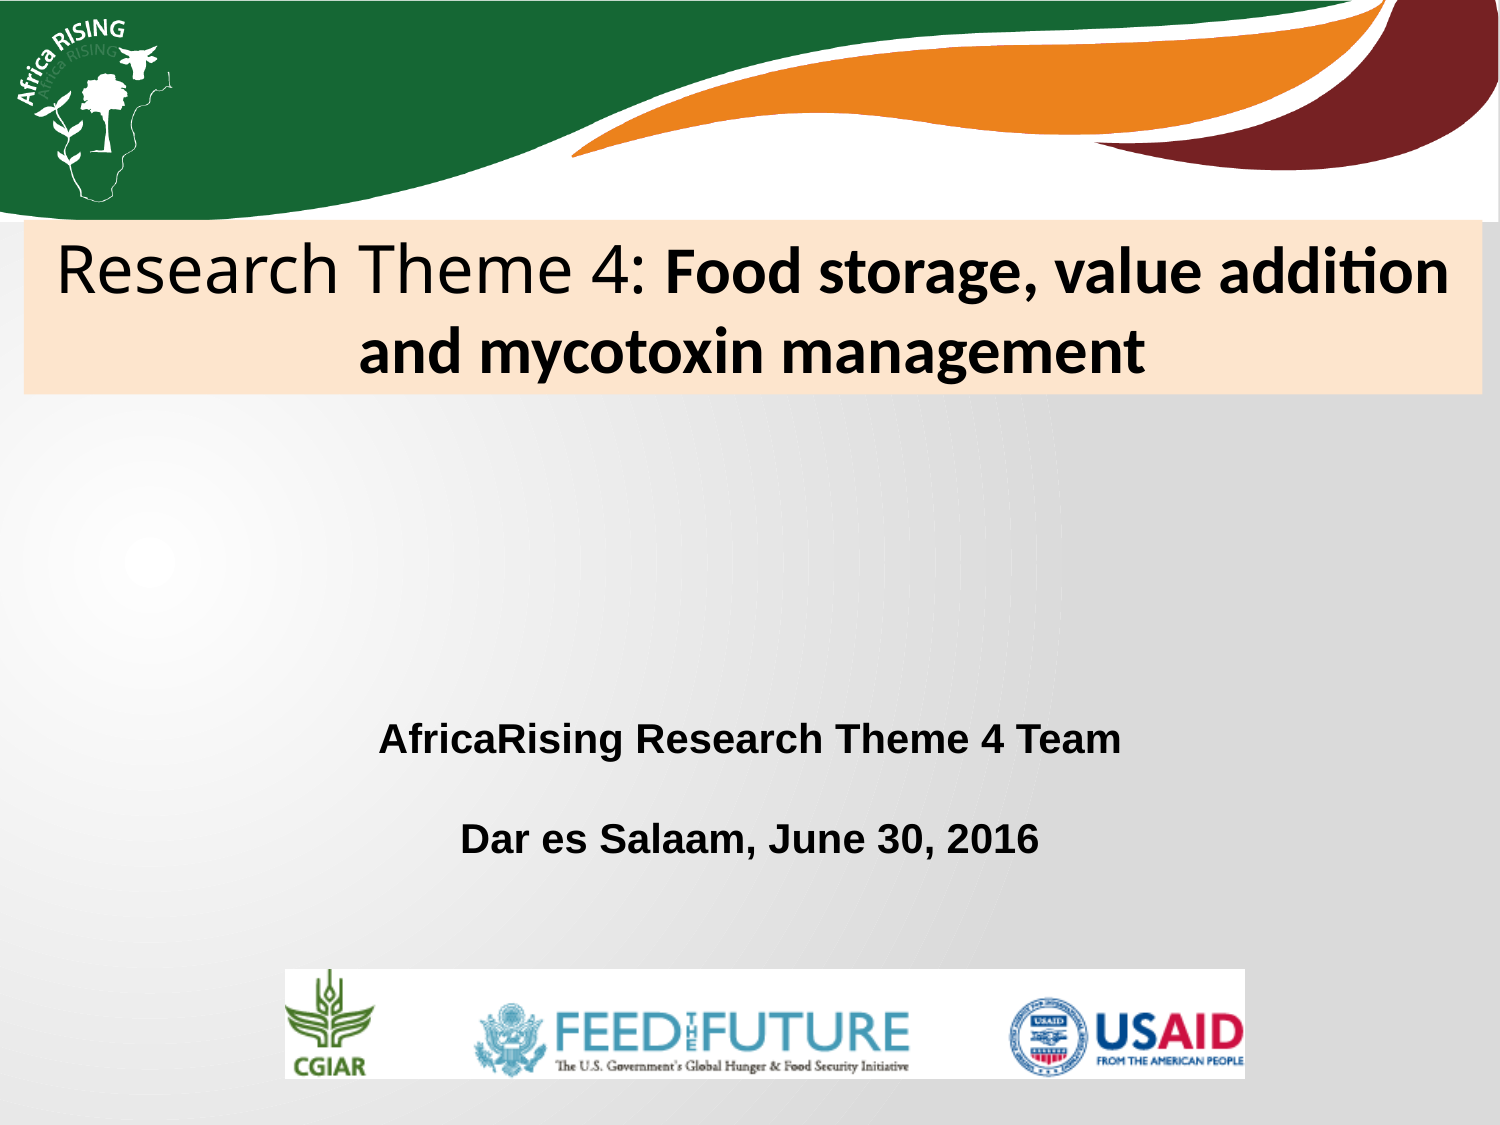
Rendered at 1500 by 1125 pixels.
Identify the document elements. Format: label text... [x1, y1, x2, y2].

picture [285, 969, 1245, 1079]
picture [0, 0, 1499, 222]
text_box AfricaRising Research Theme 4 Team Dar es Salaam, June 30, 2016 [41, 704, 1459, 919]
text_box Research Theme 4: Food storage, value addition and mycotoxin management [23, 219, 1483, 395]
